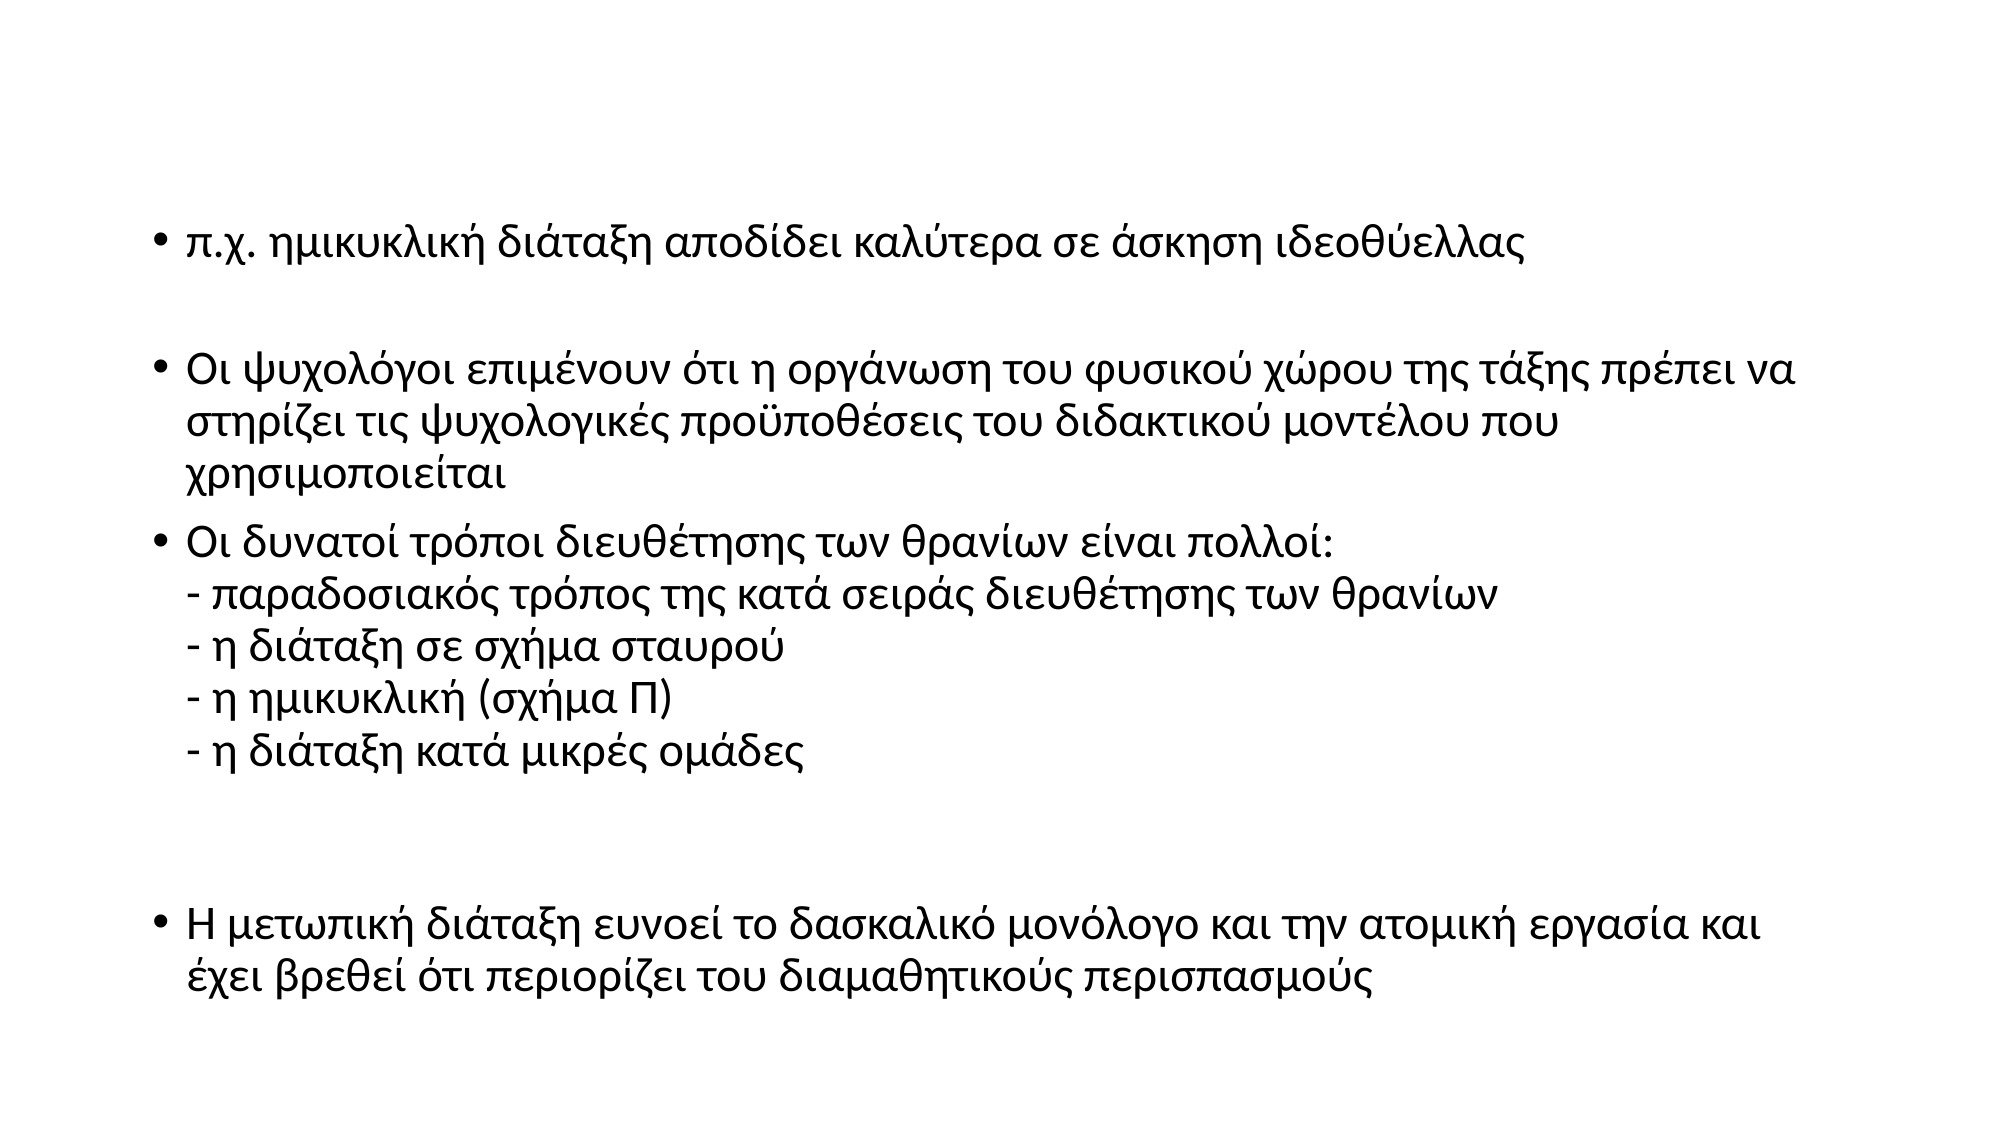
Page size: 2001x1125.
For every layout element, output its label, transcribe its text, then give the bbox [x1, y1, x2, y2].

list π.χ. ημικυκλική διάταξη αποδίδει καλύτερα σε άσκηση ιδεοθύελλας Οι ψυχολόγοι επιμένουν ότι η οργάνωση του φυσικού χώρου της τάξης πρέπει να στηρίζει τις ψυχολογικές προϋποθέσεις του διδακτικού μοντέλου που χρησιμοποιείται Οι δυνατοί τρόποι διευθέτησης των θρανίων είναι πολλοί: - παραδοσιακός τρόπος της κατά σειράς διευθέτησης των θρανίων - η διάταξη σε σχήμα σταυρού - η ημικυκλική (σχήμα Π) - η διάταξη κατά μικρές ομάδες Η μετωπική διάταξη ευνοεί το δασκαλικό μονόλογο και την ατομική εργασία και έχει βρεθεί ότι περιορίζει του διαμαθητικούς περισπασμούς [137, 207, 1863, 1014]
